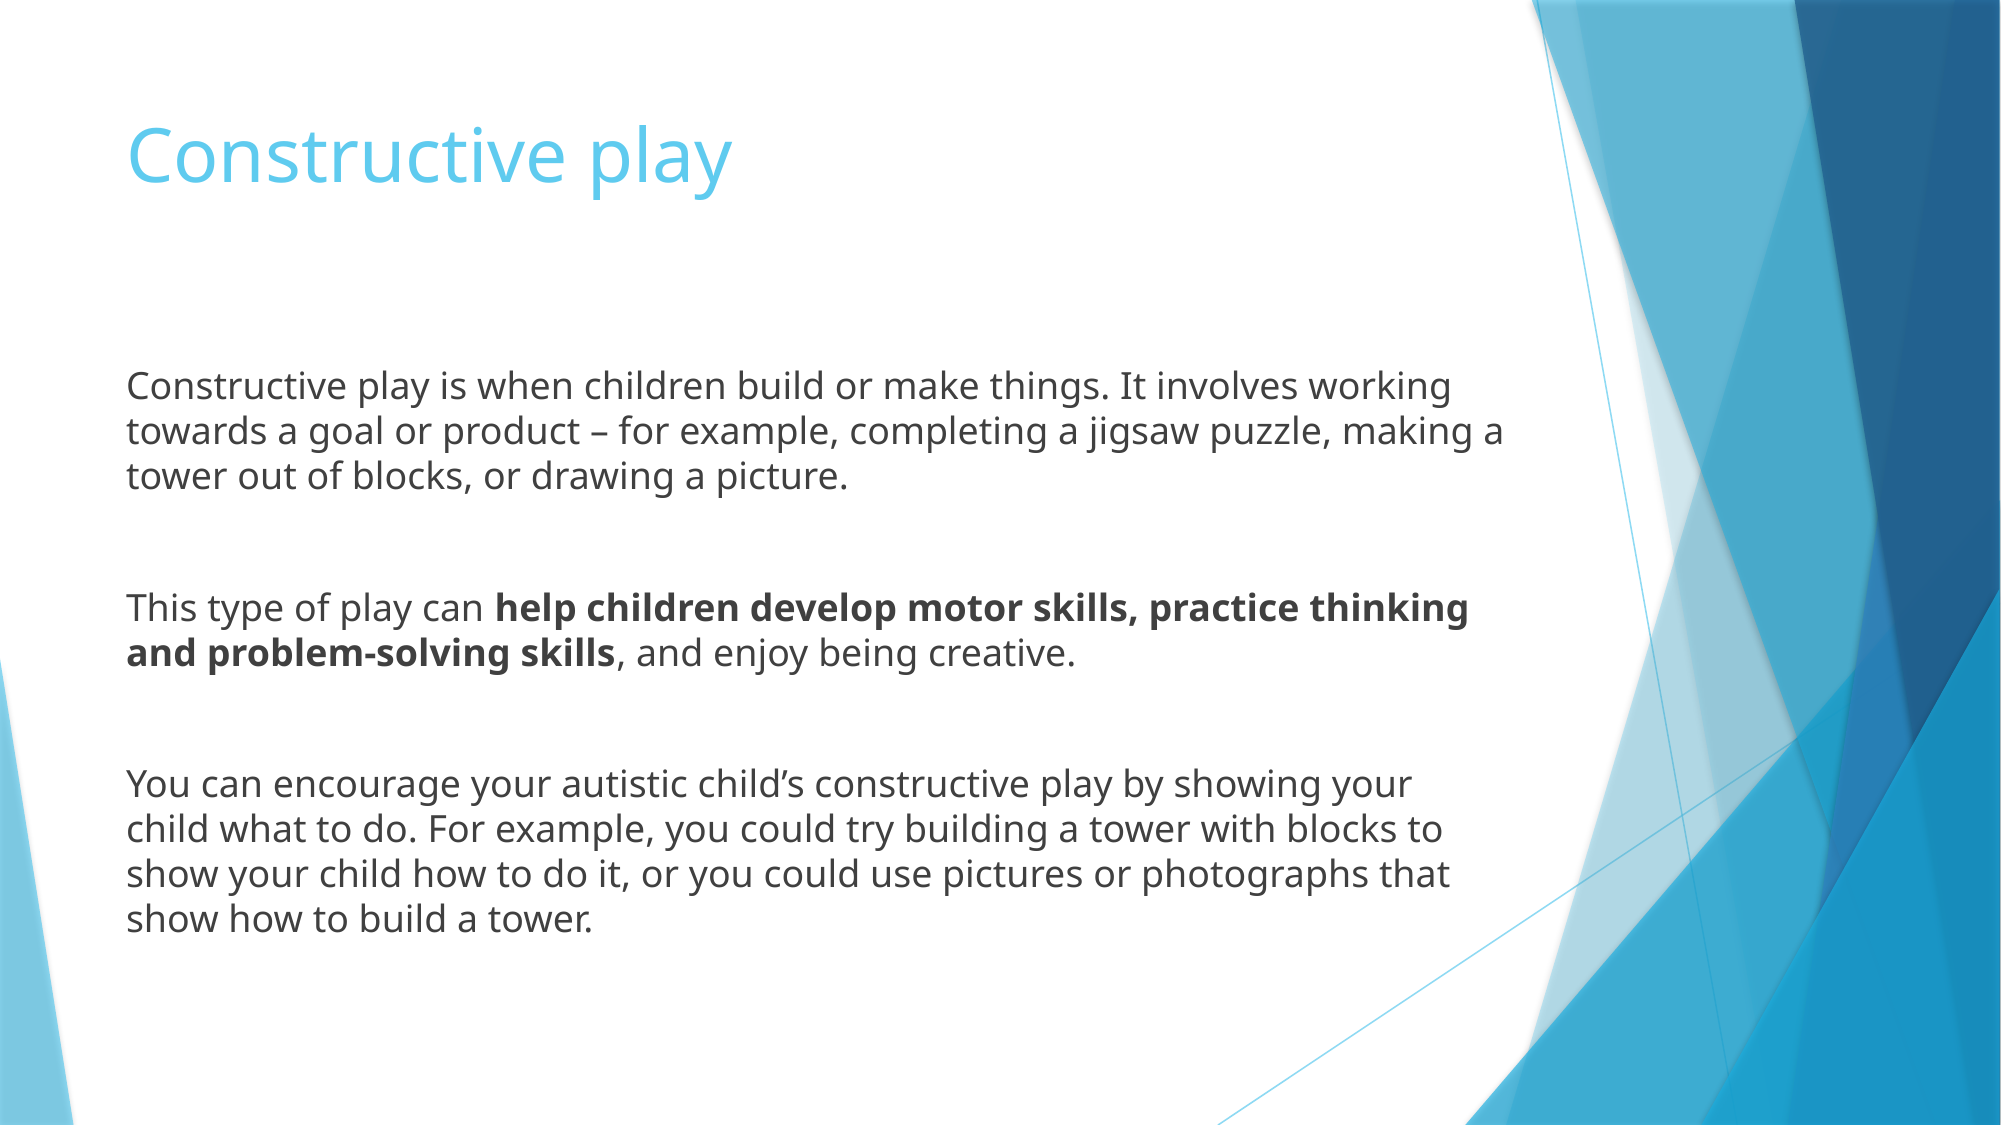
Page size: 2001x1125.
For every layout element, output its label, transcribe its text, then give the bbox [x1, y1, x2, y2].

title Constructive play [111, 99, 1522, 317]
list Constructive play is when children build or make things. It involves working towards a goal or product – for example, completing a jigsaw puzzle, making a tower out of blocks, or drawing a picture. This type of play can help children develop motor skills, practice thinking and problem-solving skills, and enjoy being creative. You can encourage your autistic child’s constructive play by showing your child what to do. For example, you could try building a tower with blocks to show your child how to do it, or you could use pictures or photographs that show how to build a tower. [111, 354, 1522, 992]
